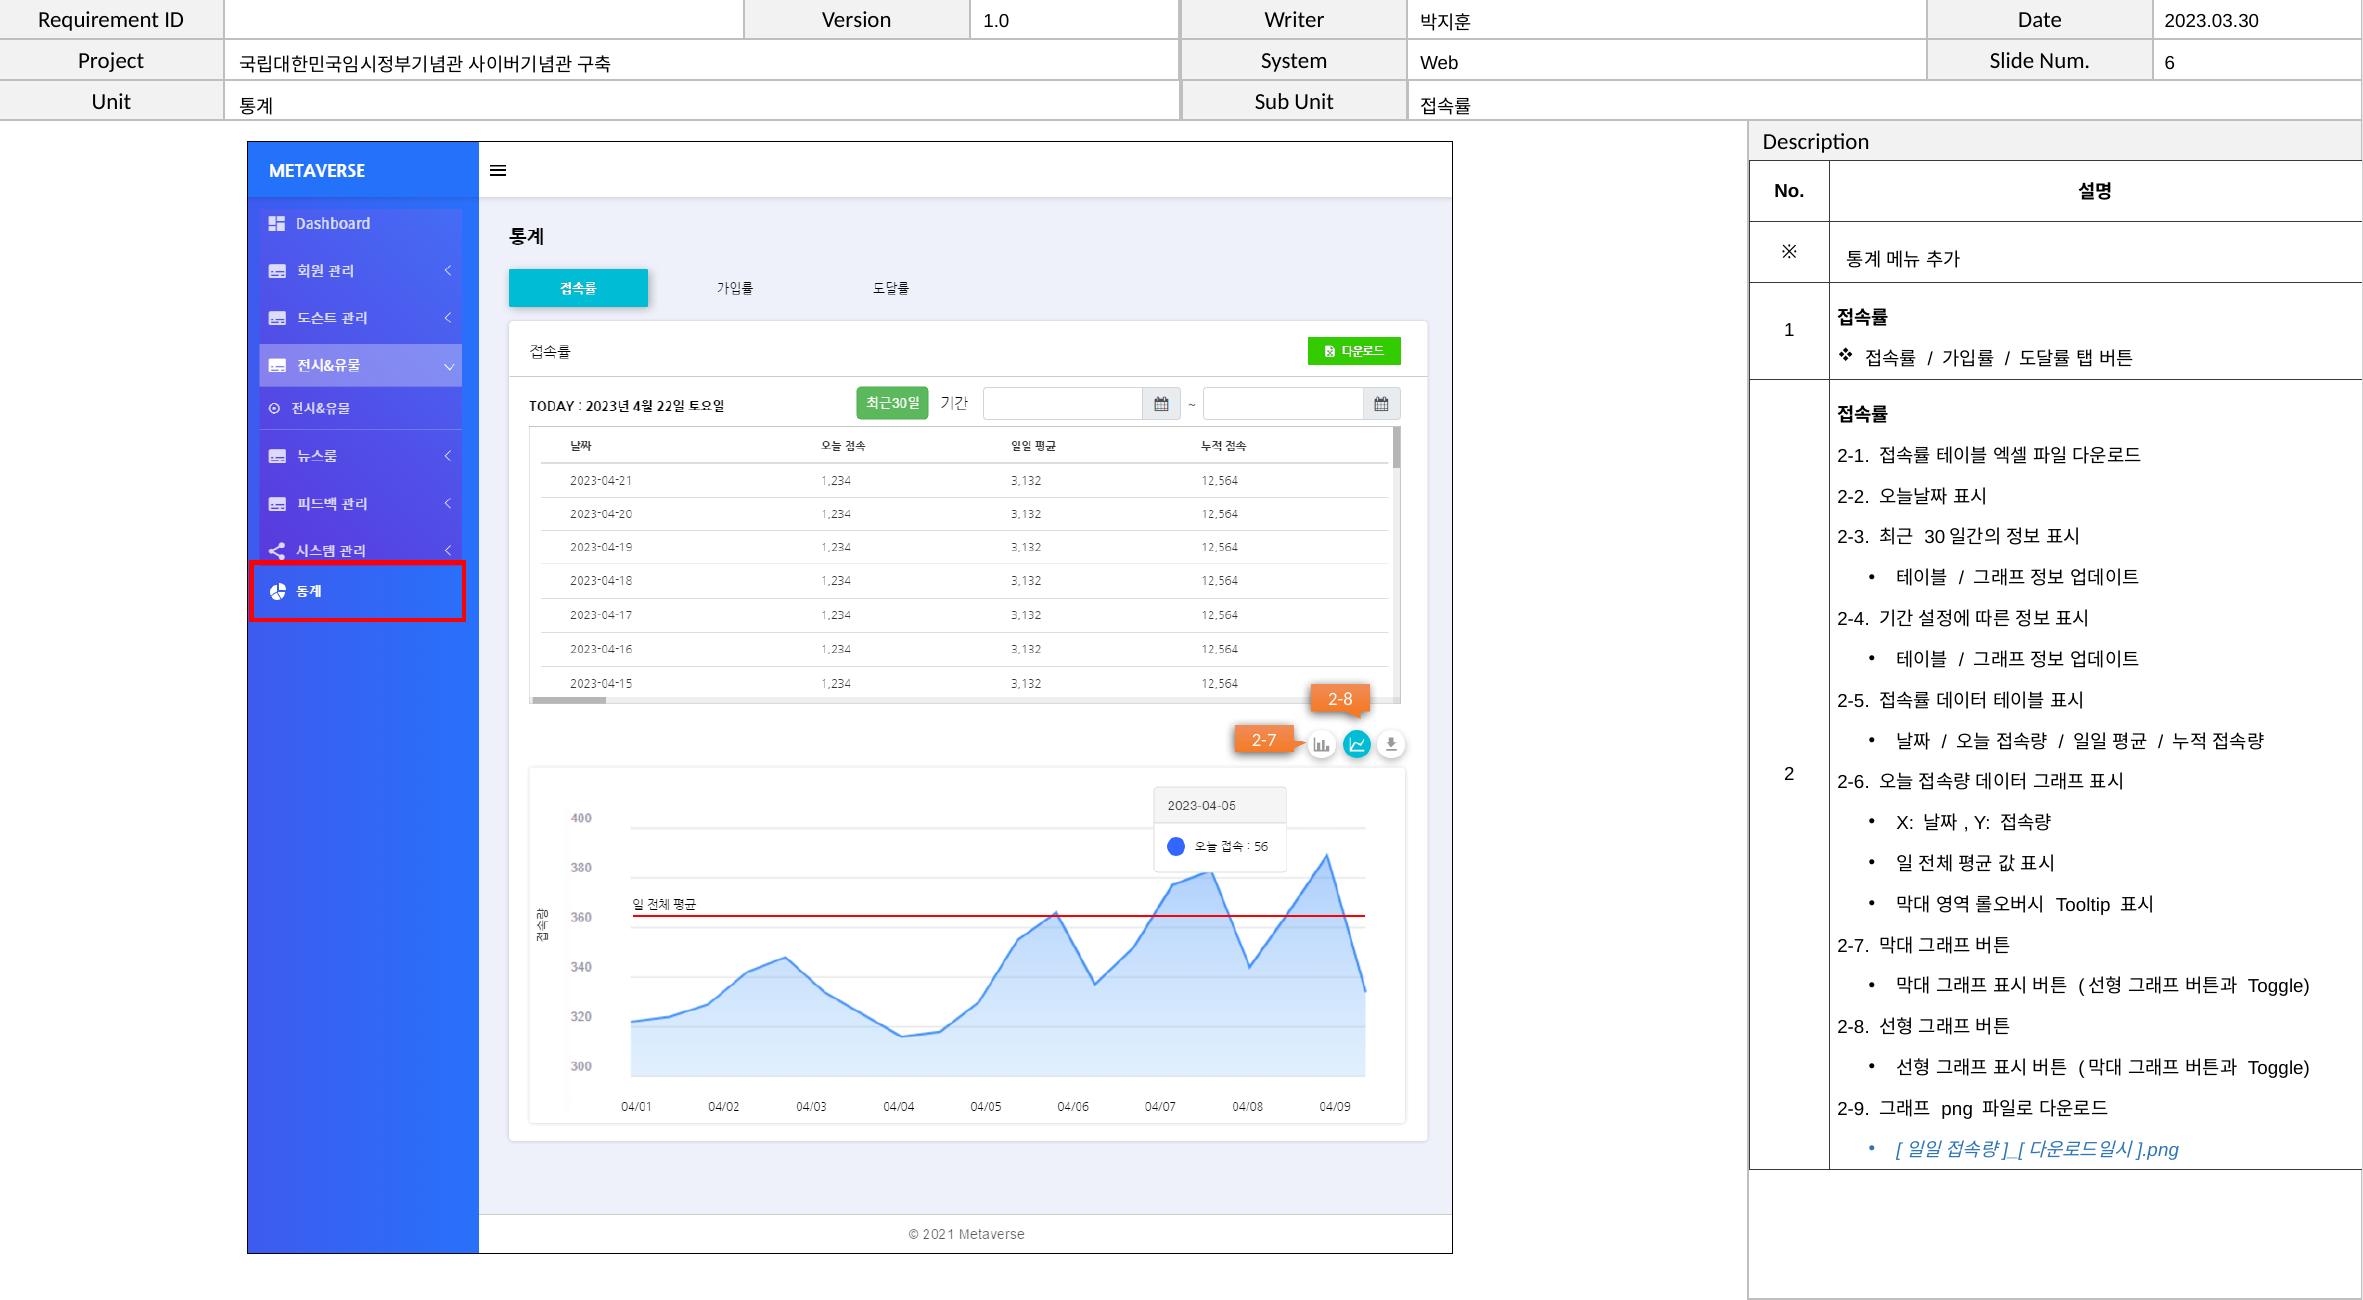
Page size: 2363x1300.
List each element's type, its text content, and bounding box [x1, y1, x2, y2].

table_header No. [1750, 161, 1829, 221]
picture [247, 141, 1453, 1254]
table_cell 접속률 접속률 / 가입률 / 도달률 탭 버튼 [1830, 283, 2362, 379]
table_header [1181, 0, 1405, 42]
table_cell [1925, 42, 2149, 85]
table_header 1.0 [968, 0, 1181, 42]
table_cell [0, 85, 224, 127]
table_cell 접속률 [1405, 85, 2362, 127]
table_cell 1 [1750, 283, 1829, 379]
table_header 박지훈 [1405, 0, 1925, 42]
table_cell [0, 42, 224, 85]
table_header 설명 [1830, 161, 2362, 221]
table_header [1925, 0, 2149, 42]
table_header [0, 0, 224, 42]
table_cell 국립대한민국임시정부기념관 사이버기념관 구축 [224, 42, 1181, 85]
table_cell 통계 메뉴 추가 [1830, 222, 2362, 282]
table_cell 6 [2149, 42, 2362, 85]
table_cell 접속률 2-1. 접속률 테이블 엑셀 파일 다운로드 2-2. 오늘날짜 표시 2-3. 최근 30일간의 정보 표시 테이블 / 그래프 정보 업데이트 2-4. 기간 설정에 따른 정보 표시 테이블 / 그래프 정보 업데이트 2-5. 접속률 데이터 테이블 표시 날짜 / 오늘 접속량 / 일일 평균 / 누적 접속량 2-6. 오늘 접속량 데이터 그래프 표시 X: 날짜, Y: 접속량 일 전체 평균 값 표시 막대 영역 롤오버시 Tooltip 표시 2-7. 막대 그래프 버튼 막대 그래프 표시 버튼 (선형 그래프 버튼과 Toggle) 2-8. 선형 그래프 버튼 선형 그래프 표시 버튼 (막대 그래프 버튼과 Toggle) 2-9. 그래프 png 파일로 다운로드 [일일 접속량]_[다운로드일시].png [1830, 380, 2362, 1169]
table_header 2023.03.30 [2149, 0, 2362, 42]
table_header [744, 0, 968, 42]
table_cell ※ [1750, 222, 1829, 282]
table_cell [1181, 42, 1405, 85]
table_header [224, 0, 744, 42]
table_cell 2 [1750, 380, 1829, 1169]
table_cell 통계 [224, 85, 1181, 127]
table_cell Web [1405, 42, 1925, 85]
table_cell [1181, 85, 1405, 127]
